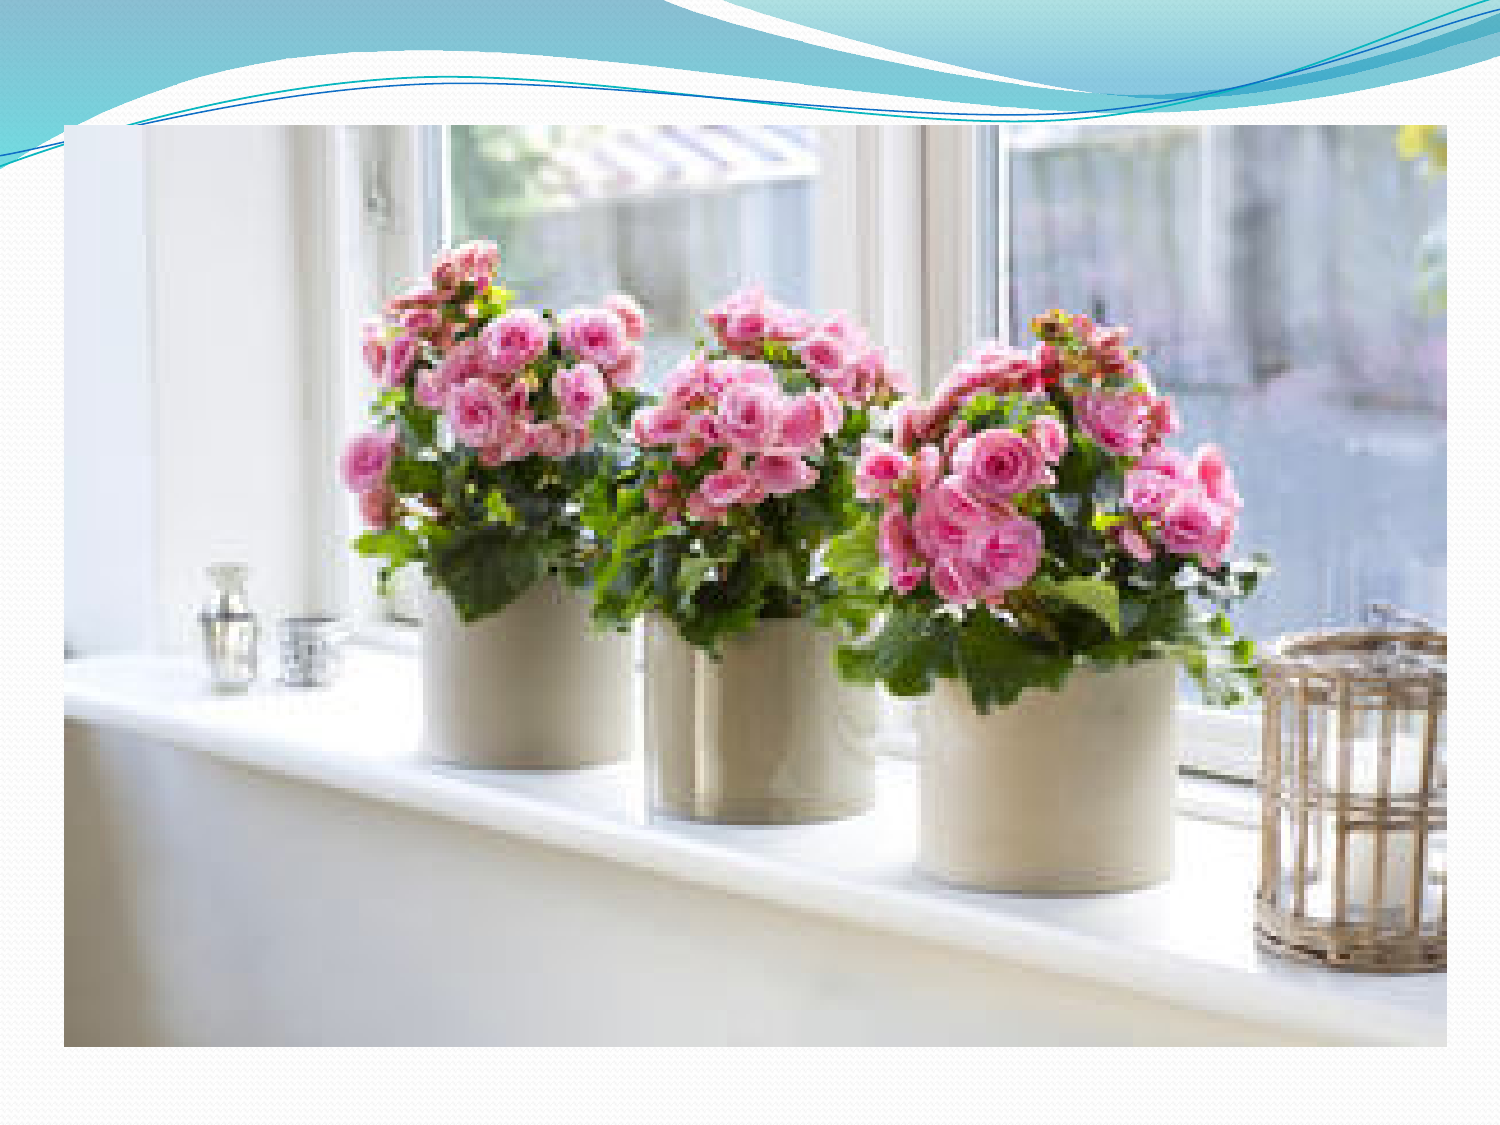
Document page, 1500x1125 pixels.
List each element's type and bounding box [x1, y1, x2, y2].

picture [64, 125, 1448, 1047]
